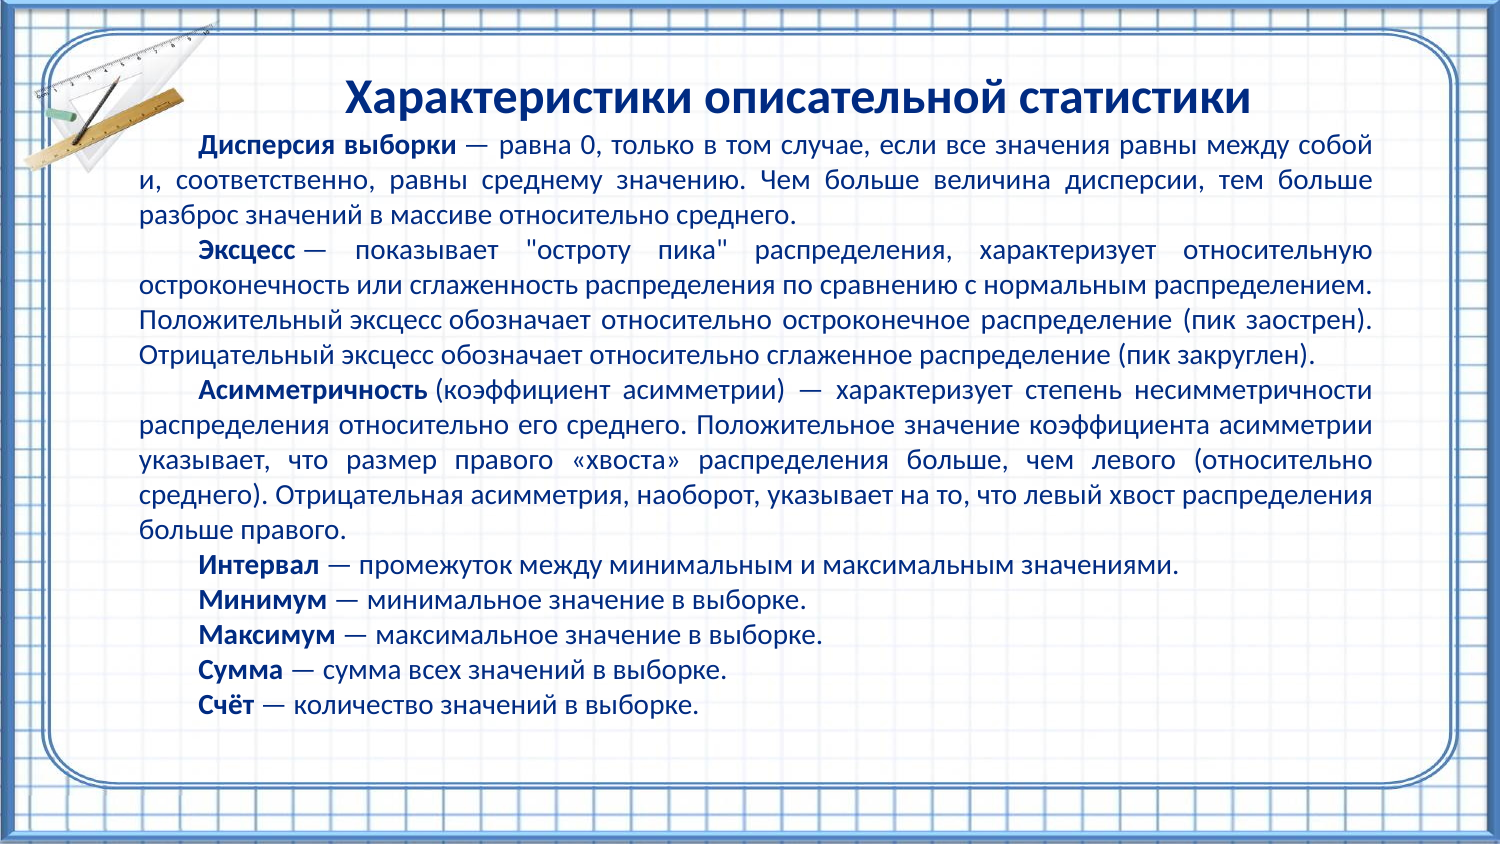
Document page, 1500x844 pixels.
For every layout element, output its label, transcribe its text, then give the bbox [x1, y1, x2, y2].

picture [0, 0, 1500, 844]
text_box Характеристики описательной статистики [206, 55, 1317, 118]
text_box Дисперсия выборки — равна 0, только в том случае, если все значения равны между собой и, соответственно, равны среднему значению. Чем больше величина дисперсии, тем больше разброс значений в массиве относительно среднего. Эксцесс — показывает "остроту пика" распределения, характеризует относительную остроконечность или сглаженность распределения по сравнению с нормальным распределением. Положительный эксцесс обозначает относительно остроконечное распределение (пик заострен). Отрицательный эксцесс обозначает относительно сглаженное распределение (пик закруглен). Асимметричность (коэффициент асимметрии) — характеризует степень несимметричности распределения относительно его среднего. Положительное значение коэффициента асимметрии указывает, что размер правого «хвоста» распределения больше, чем левого (относительно среднего). Отрицательная асимметрия, наоборот, указывает на то, что левый хвост распределения больше правого. Интервал — промежуток между минимальным и максимальным значениями. Минимум — минимальное значение в выборке. Максимум — максимальное значение в выборке. Сумма — сумма всех значений в выборке. Счёт — количество значений в выборке. [123, 118, 1388, 728]
